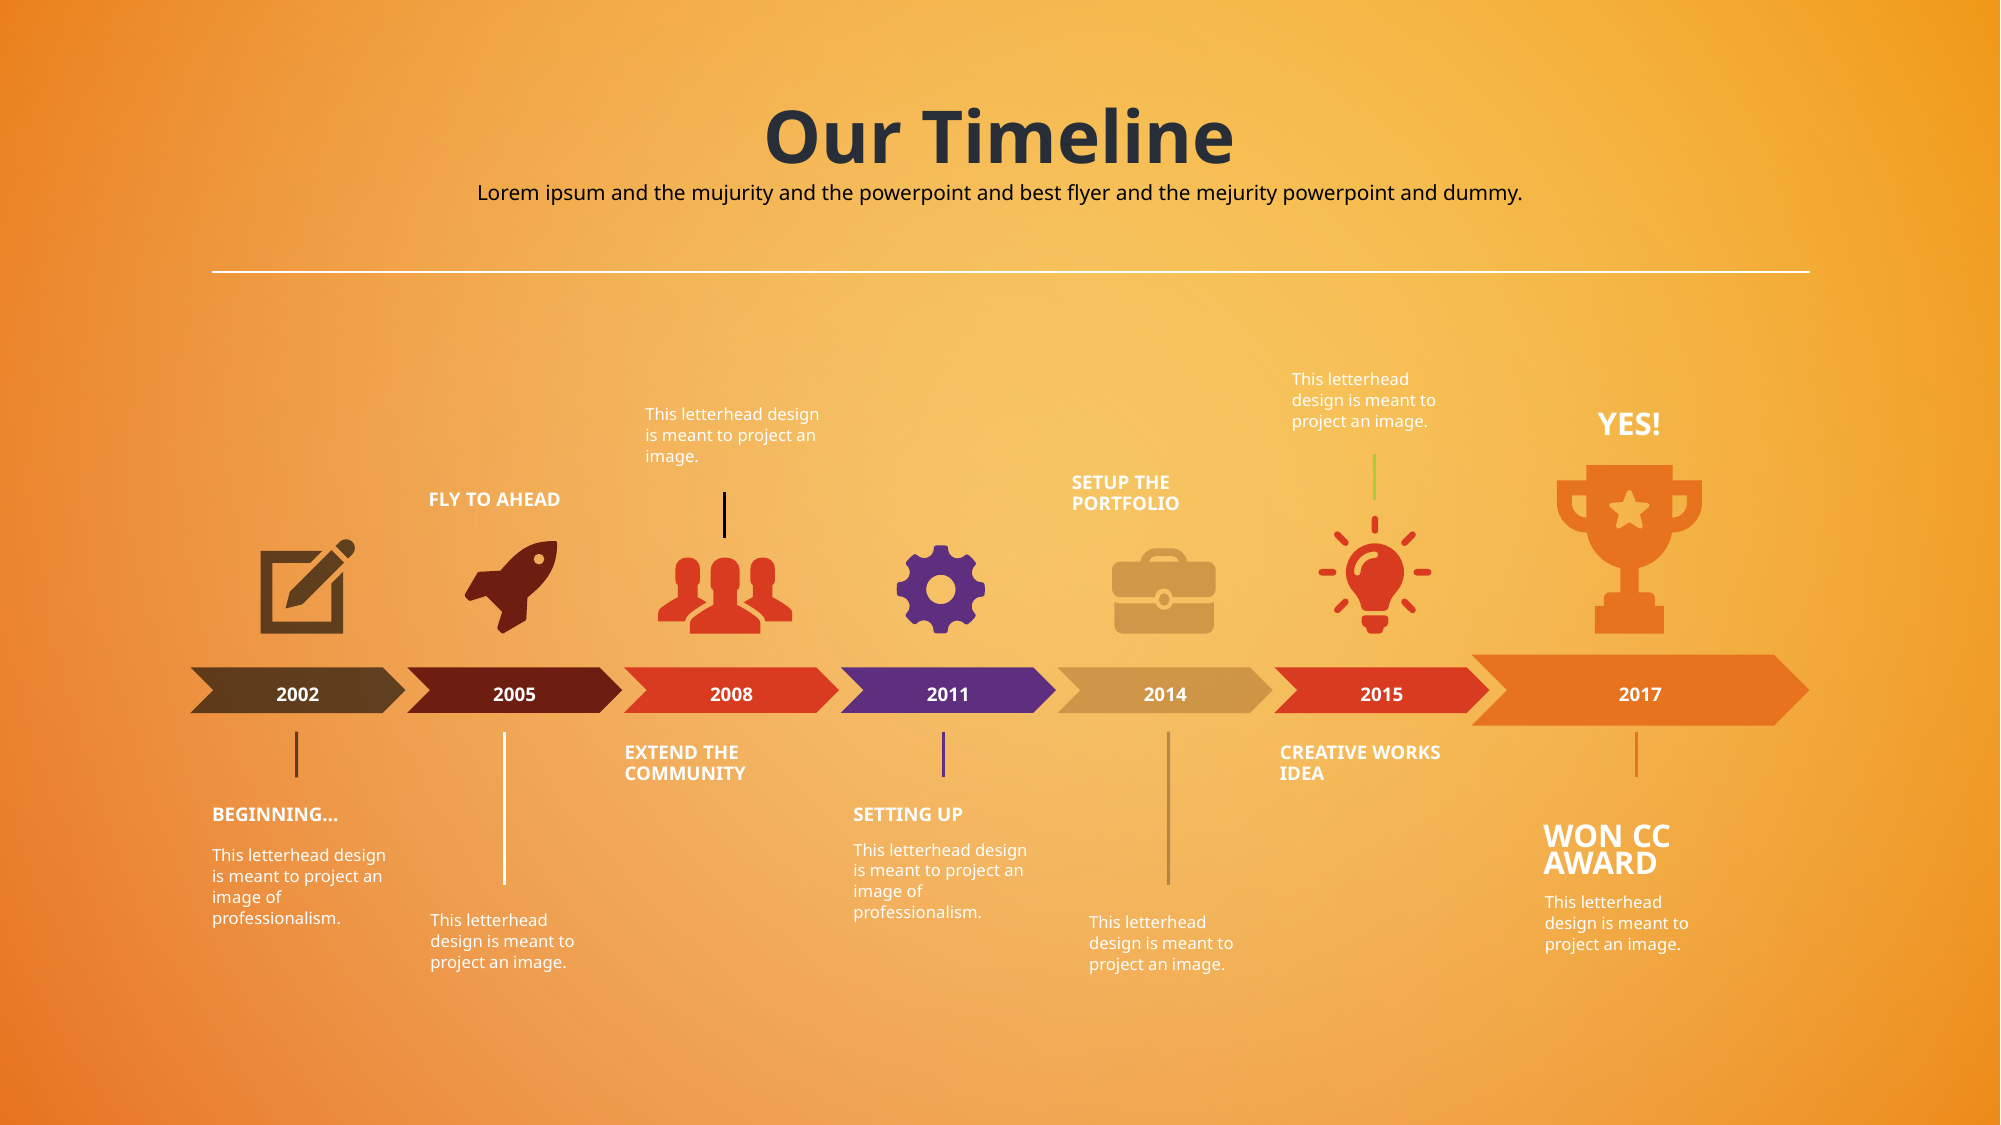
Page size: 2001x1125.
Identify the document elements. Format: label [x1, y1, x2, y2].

text_box [0, 0, 2000, 1125]
text_box [190, 351, 1810, 981]
